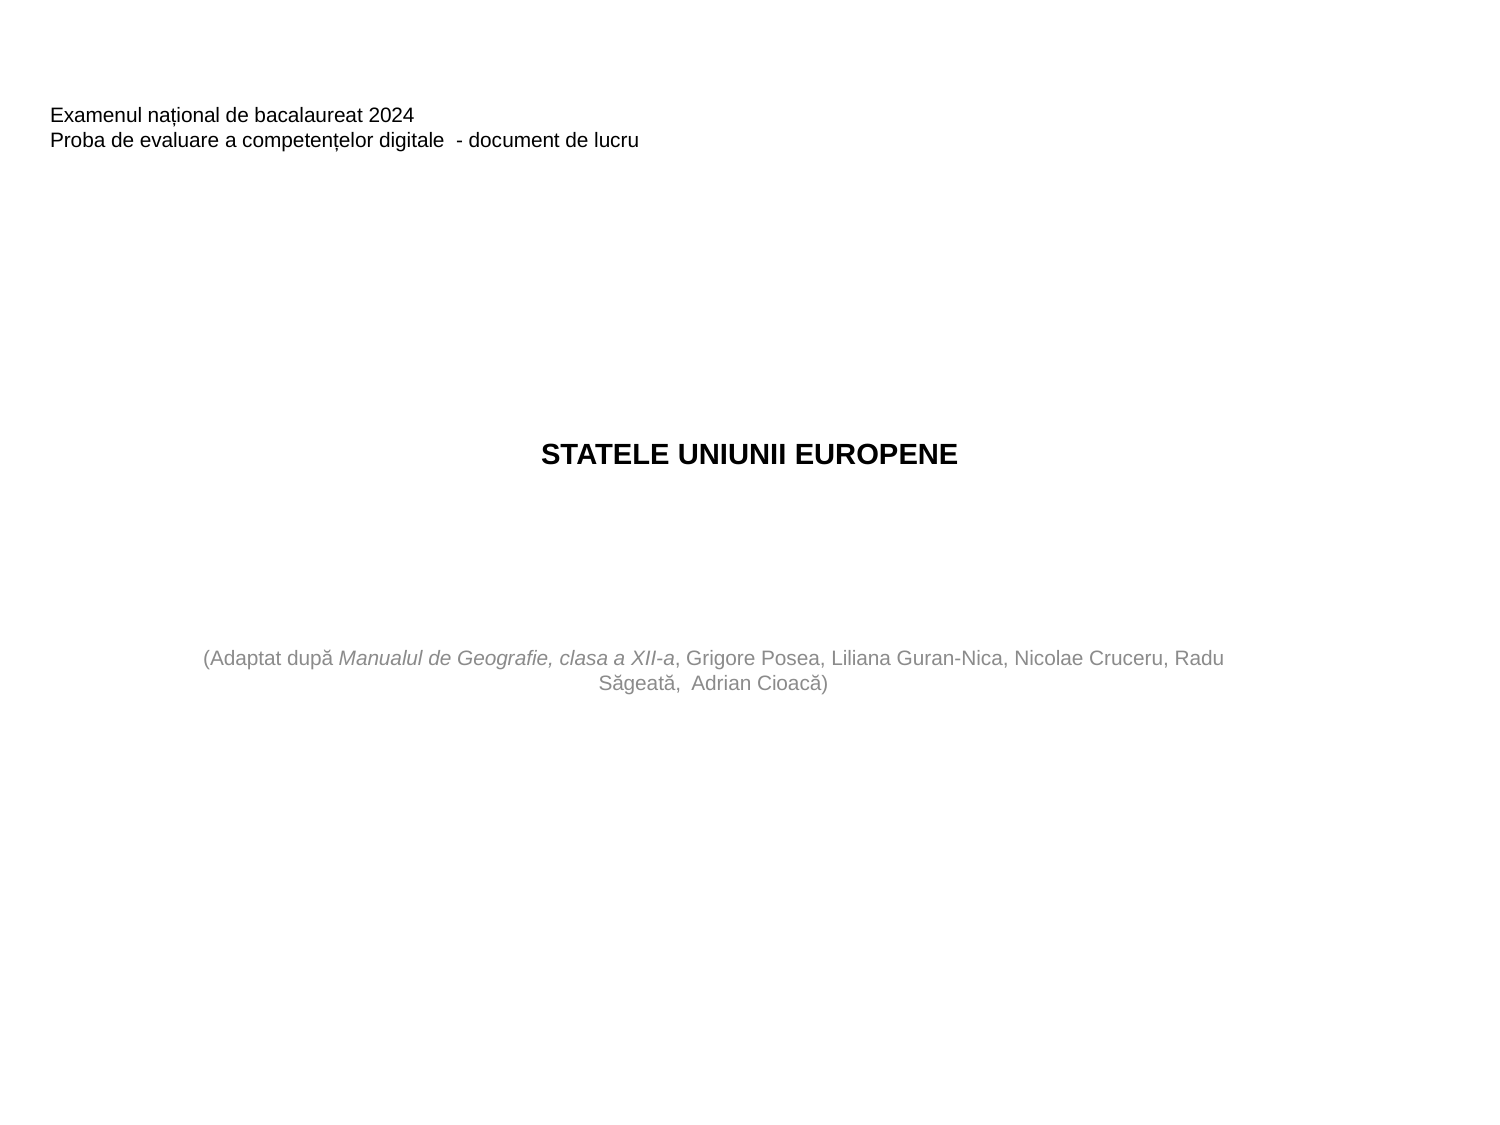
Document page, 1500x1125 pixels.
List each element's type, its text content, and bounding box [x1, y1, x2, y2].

title STATELE UNIUNII EUROPENE [112, 349, 1388, 591]
subtitle (Adaptat după Manualul de Geografie, clasa a XII-a, Grigore Posea, Liliana Guran-Nica, Nicolae Cruceru, Radu Săgeată, Adrian Cioacă) [152, 637, 1276, 751]
text_box Examenul național de bacalaureat 2024 Proba de evaluare a competențelor digitale - document de lucru [35, 94, 1447, 159]
